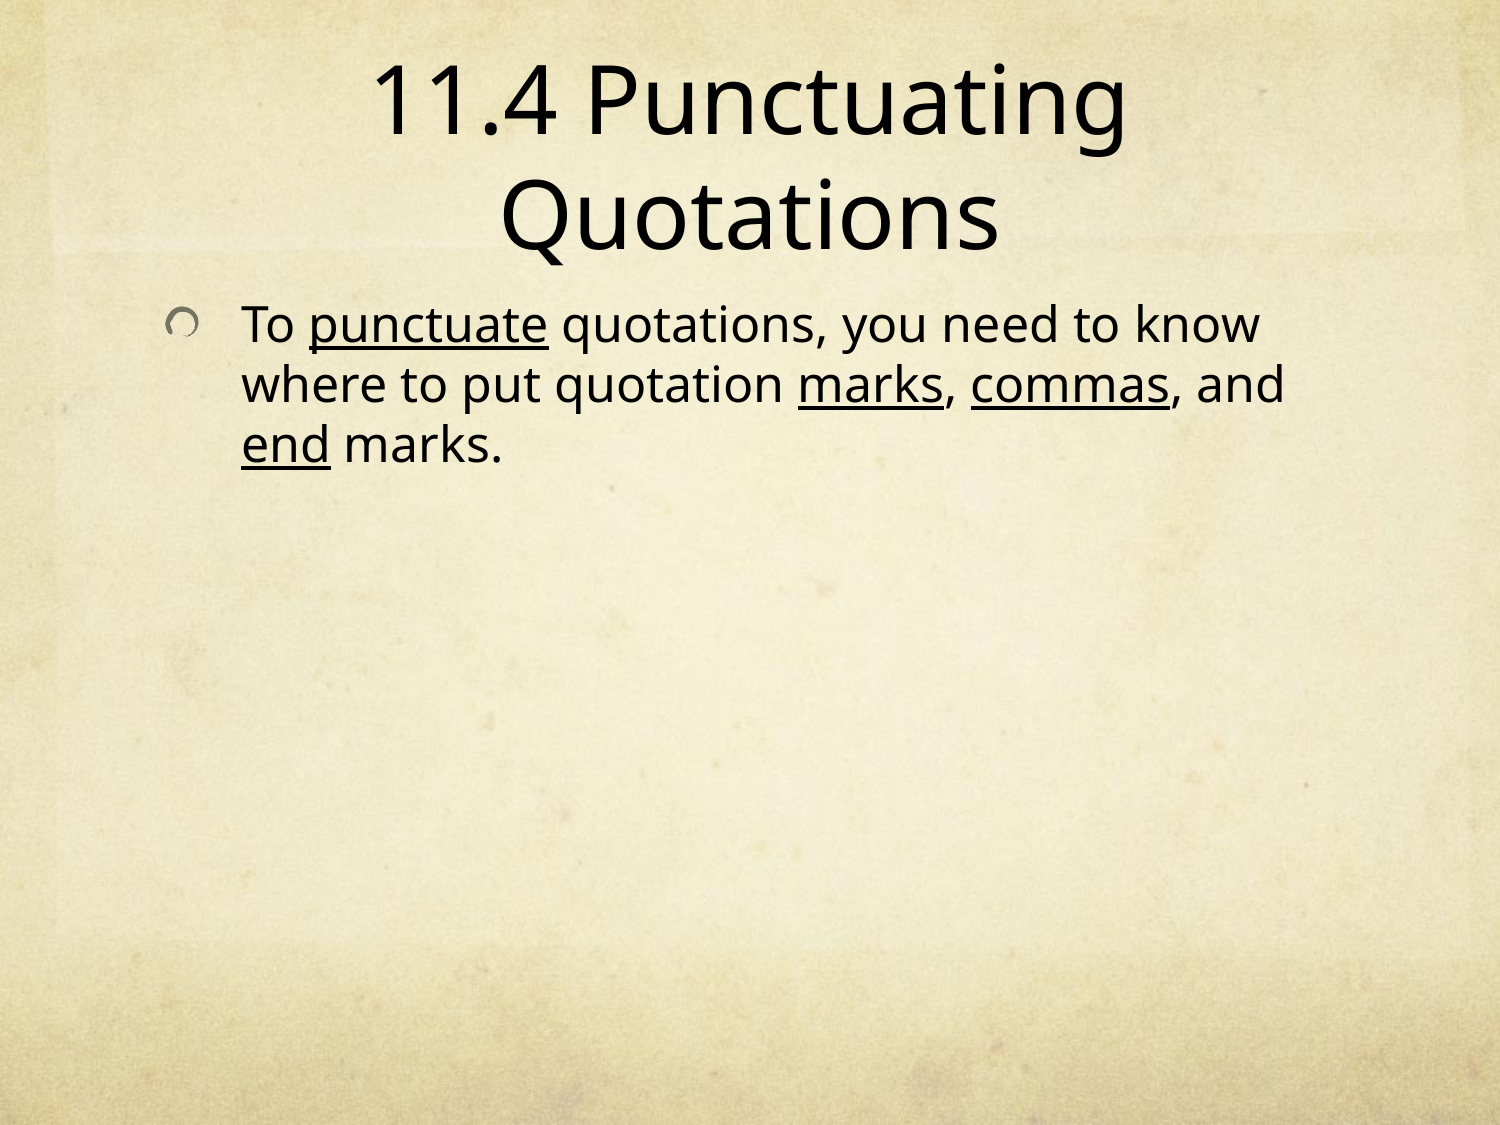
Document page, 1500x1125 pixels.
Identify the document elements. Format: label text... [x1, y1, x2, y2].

picture [0, 0, 1500, 1125]
title 11.4 Punctuating Quotations [150, 82, 1350, 225]
list To punctuate quotations, you need to know where to put quotation marks, commas, and end marks. [150, 284, 1350, 950]
